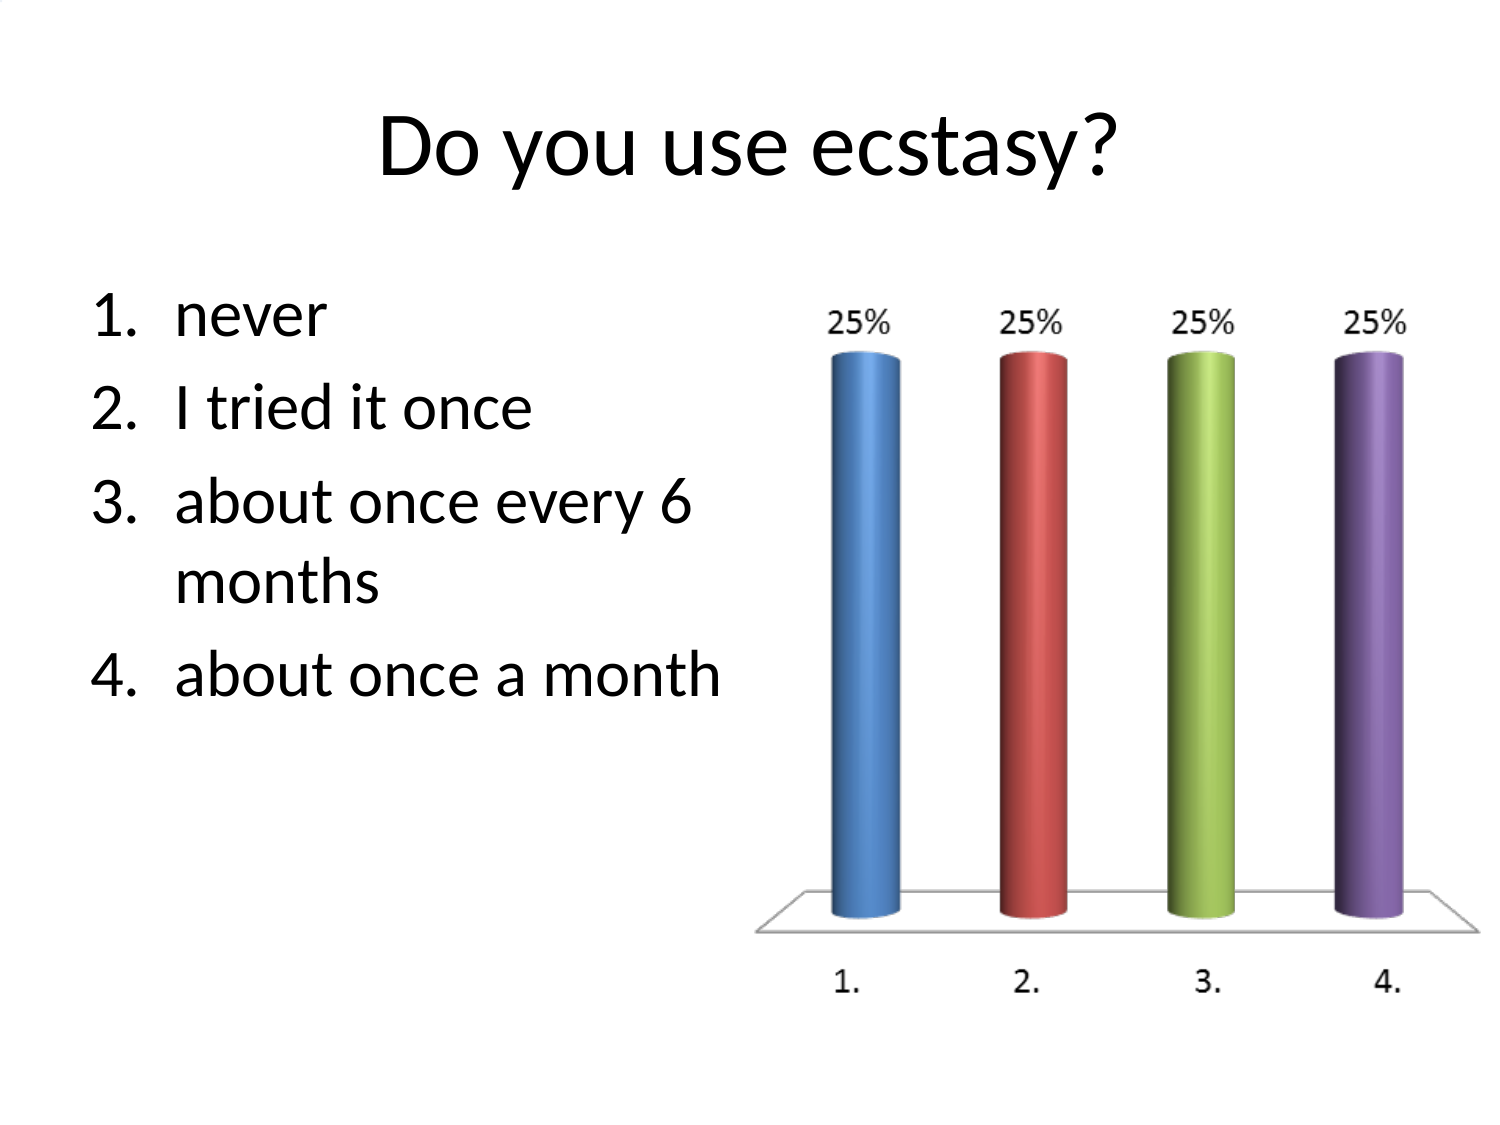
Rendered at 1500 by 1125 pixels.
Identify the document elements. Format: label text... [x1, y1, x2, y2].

text_box [737, 269, 1492, 1117]
list never I tried it once about once every 6 months about once a month [75, 262, 750, 1005]
title Do you use ecstasy? [75, 45, 1425, 233]
